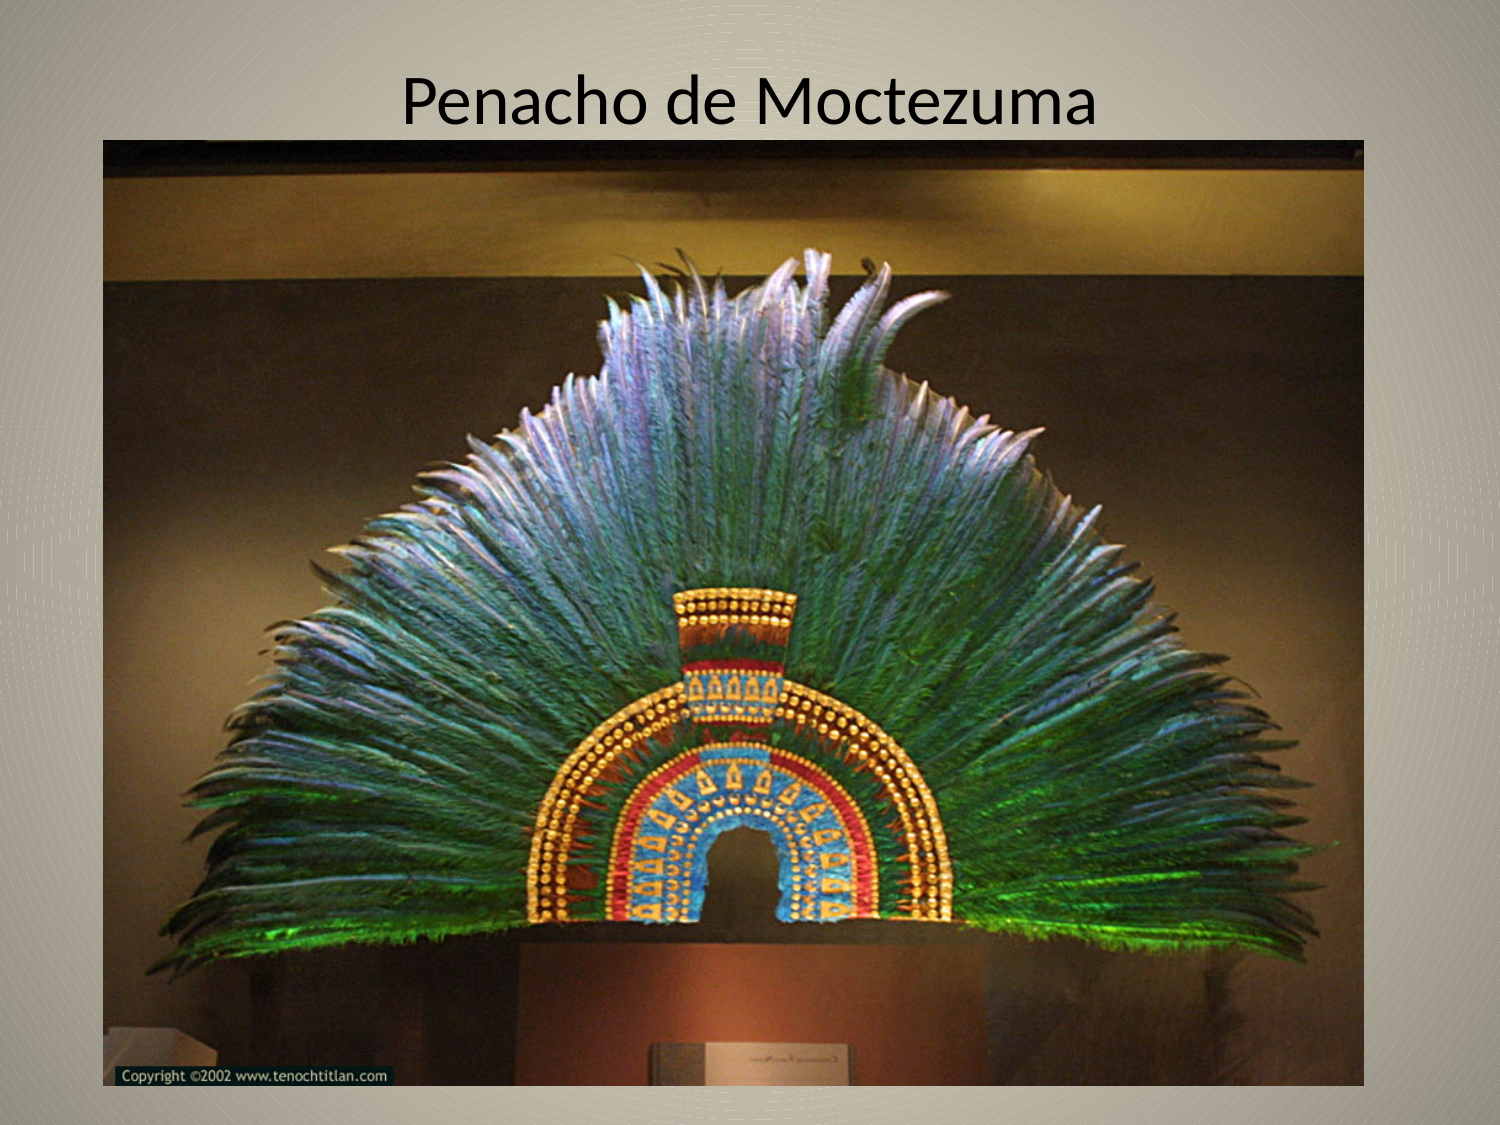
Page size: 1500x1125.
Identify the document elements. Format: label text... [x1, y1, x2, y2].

picture [103, 140, 1365, 1086]
title Penacho de Moctezuma [75, 45, 1425, 233]
